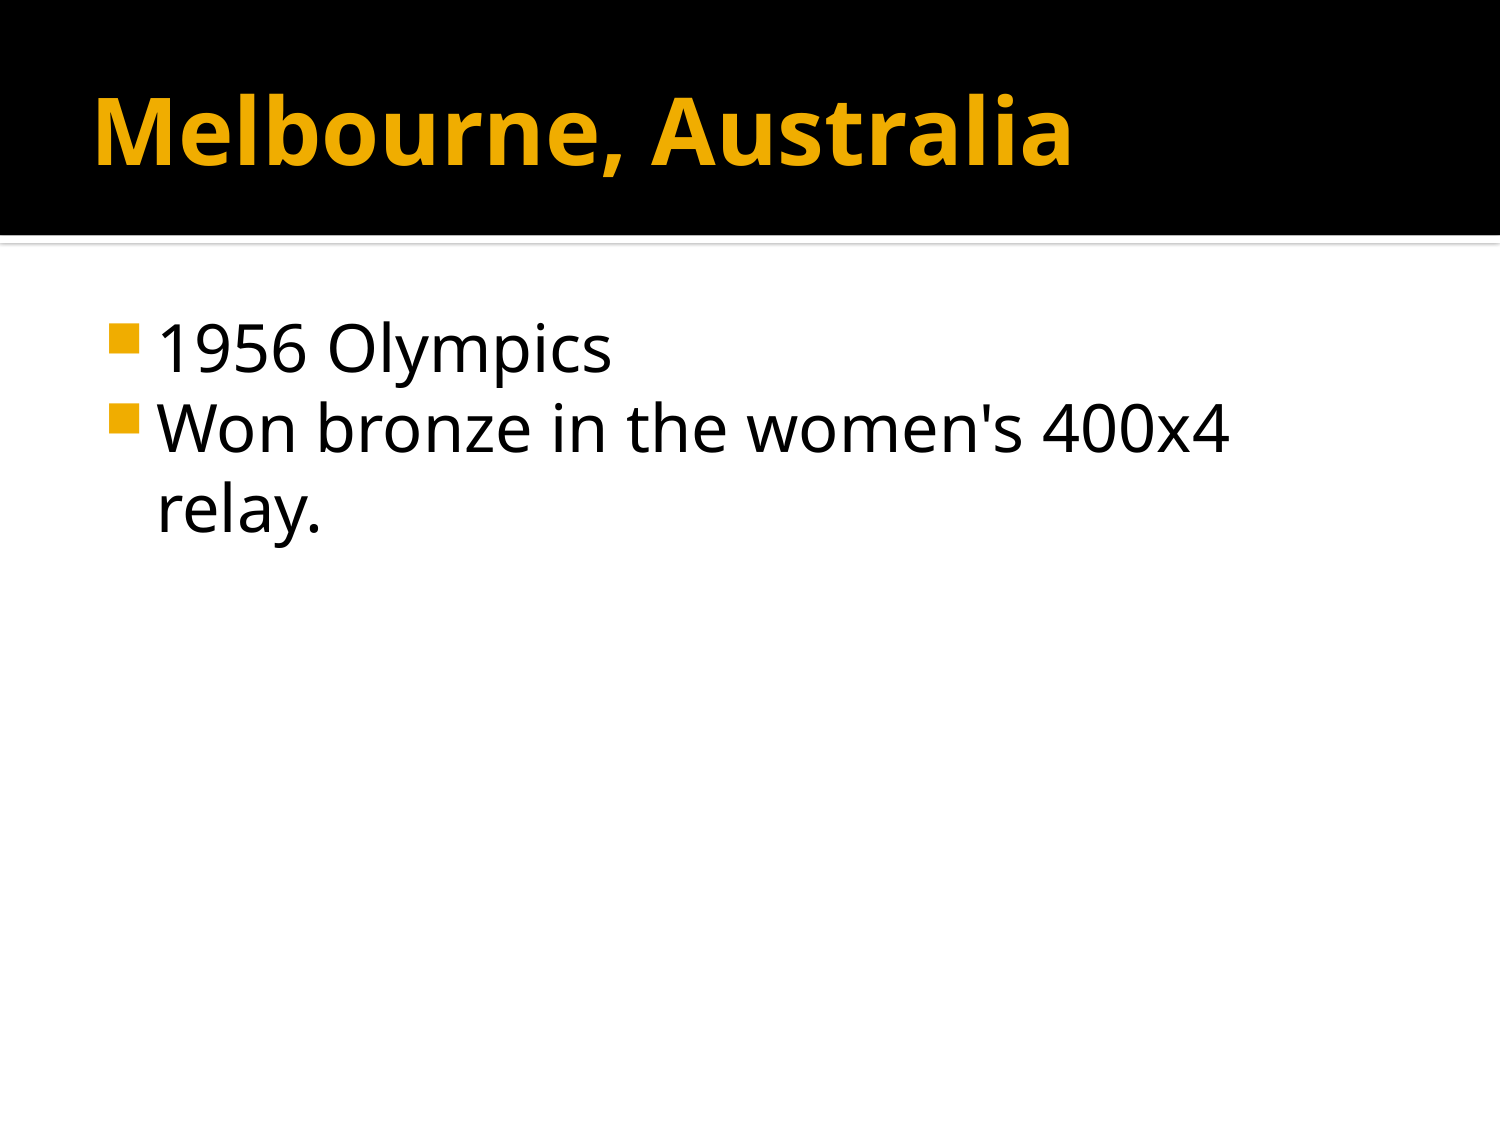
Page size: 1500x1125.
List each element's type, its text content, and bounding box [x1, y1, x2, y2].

title Melbourne, Australia [75, 25, 1425, 231]
list 1956 Olympics Won bronze in the women's 400x4 relay. [75, 291, 1425, 1050]
